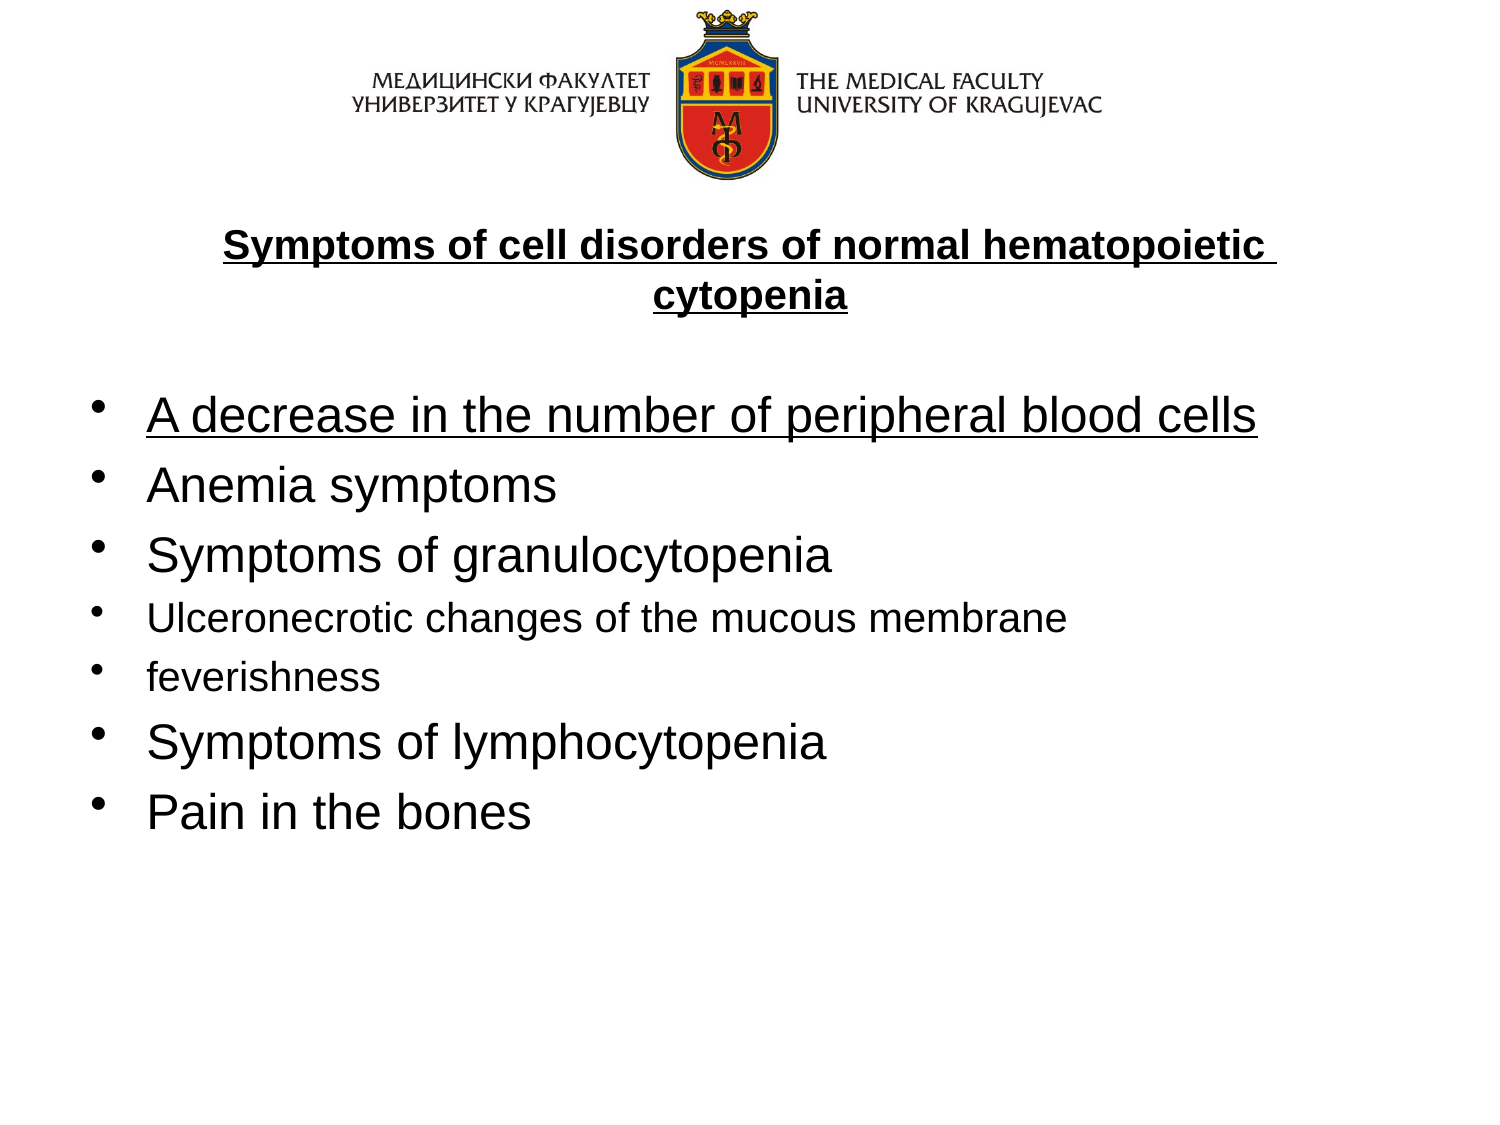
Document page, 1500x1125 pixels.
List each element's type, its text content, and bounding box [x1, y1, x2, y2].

title Symptoms of cell disorders of normal hematopoietic cytopenia [74, 173, 1426, 362]
picture [328, 0, 1125, 173]
list A decrease in the number of peripheral blood cells Anemia symptoms Symptoms of granulocytopenia Ulceronecrotic changes of the mucous membrane feverishness Symptoms of lymphocytopenia Pain in the bones [74, 374, 1426, 1118]
